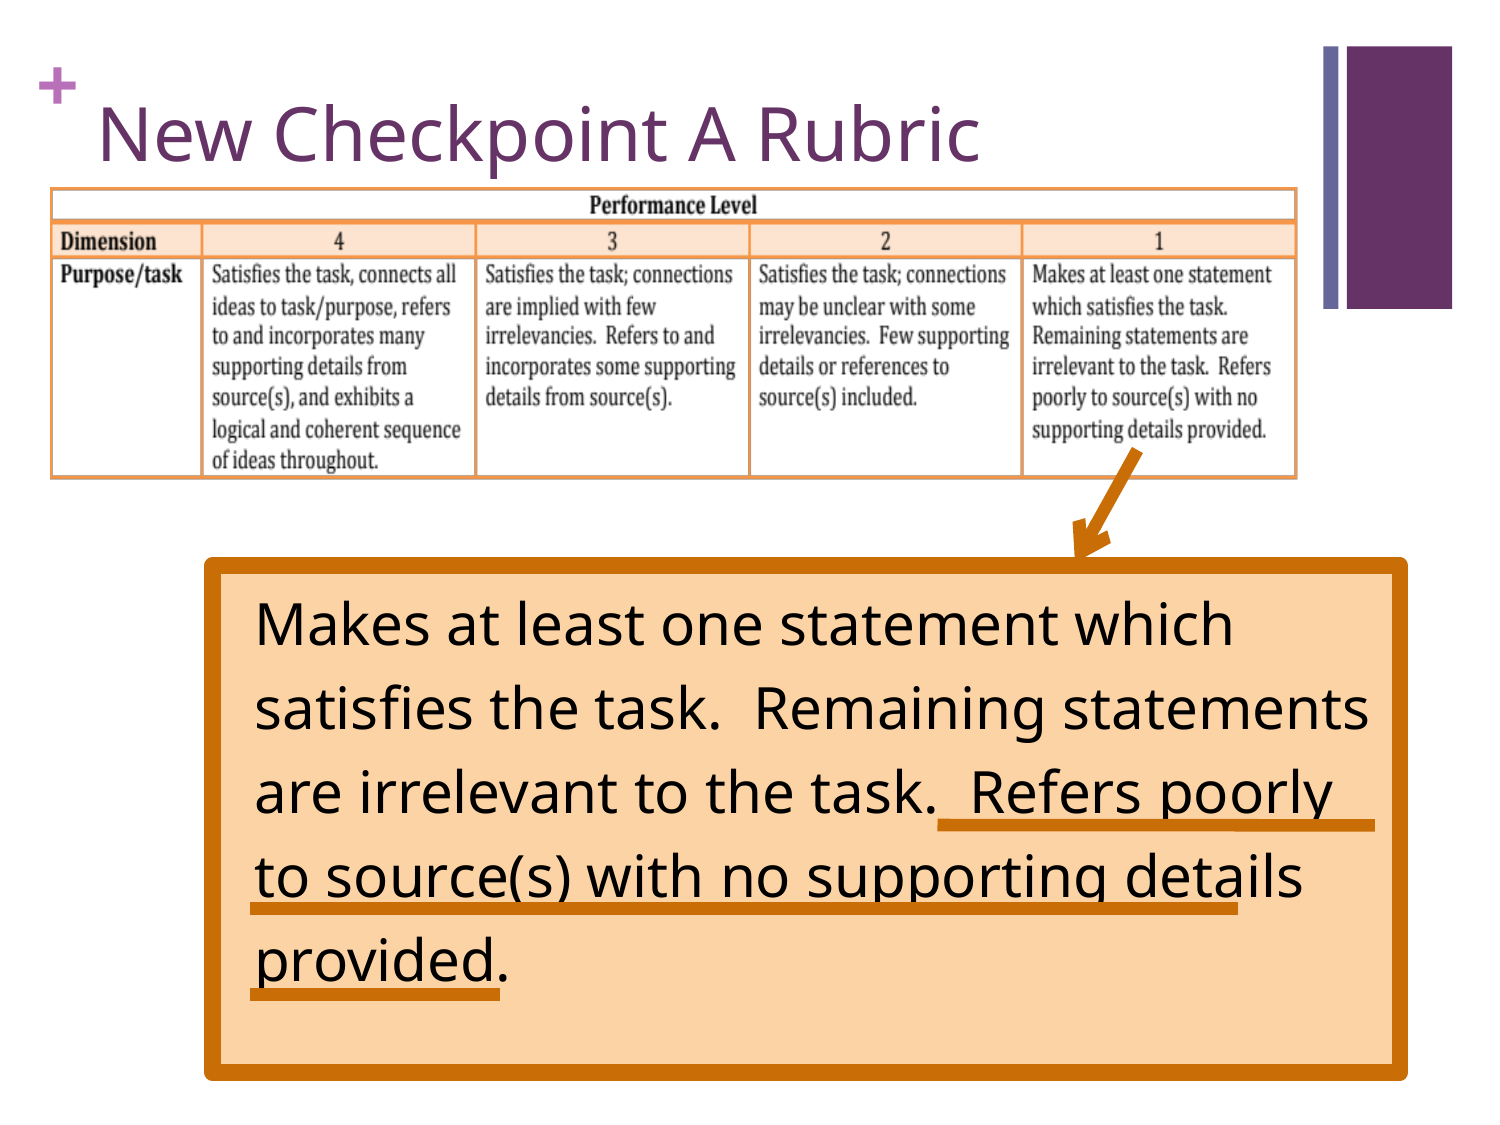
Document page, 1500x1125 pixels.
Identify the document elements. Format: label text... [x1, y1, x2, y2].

text_box Makes at least one statement which satisfies the task. Remaining statements are irrelevant to the task. Refers poorly to source(s) with no supporting details provided. [212, 565, 1400, 1073]
title New Checkpoint A Rubric [81, 79, 1322, 184]
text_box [49, 186, 1338, 538]
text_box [1074, 449, 1138, 563]
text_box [249, 824, 1376, 996]
